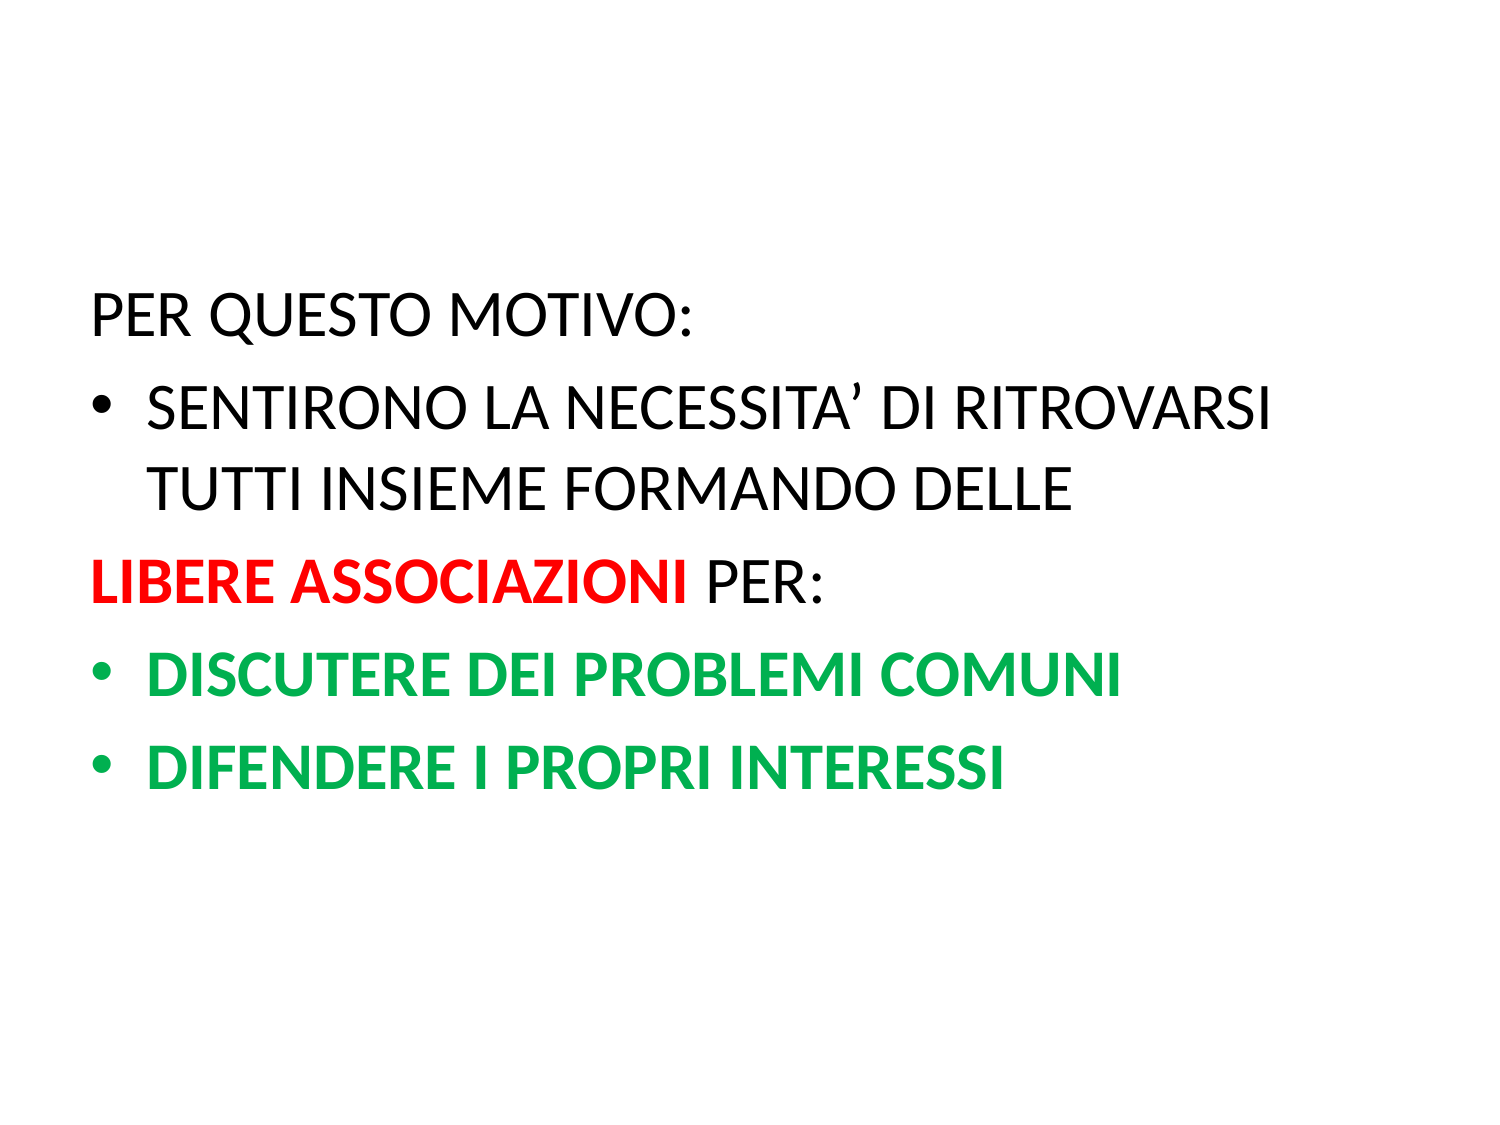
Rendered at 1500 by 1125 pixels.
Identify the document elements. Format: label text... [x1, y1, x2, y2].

list PER QUESTO MOTIVO: SENTIRONO LA NECESSITA’ DI RITROVARSI TUTTI INSIEME FORMANDO DELLE LIBERE ASSOCIAZIONI PER: DISCUTERE DEI PROBLEMI COMUNI DIFENDERE I PROPRI INTERESSI [75, 262, 1425, 1005]
